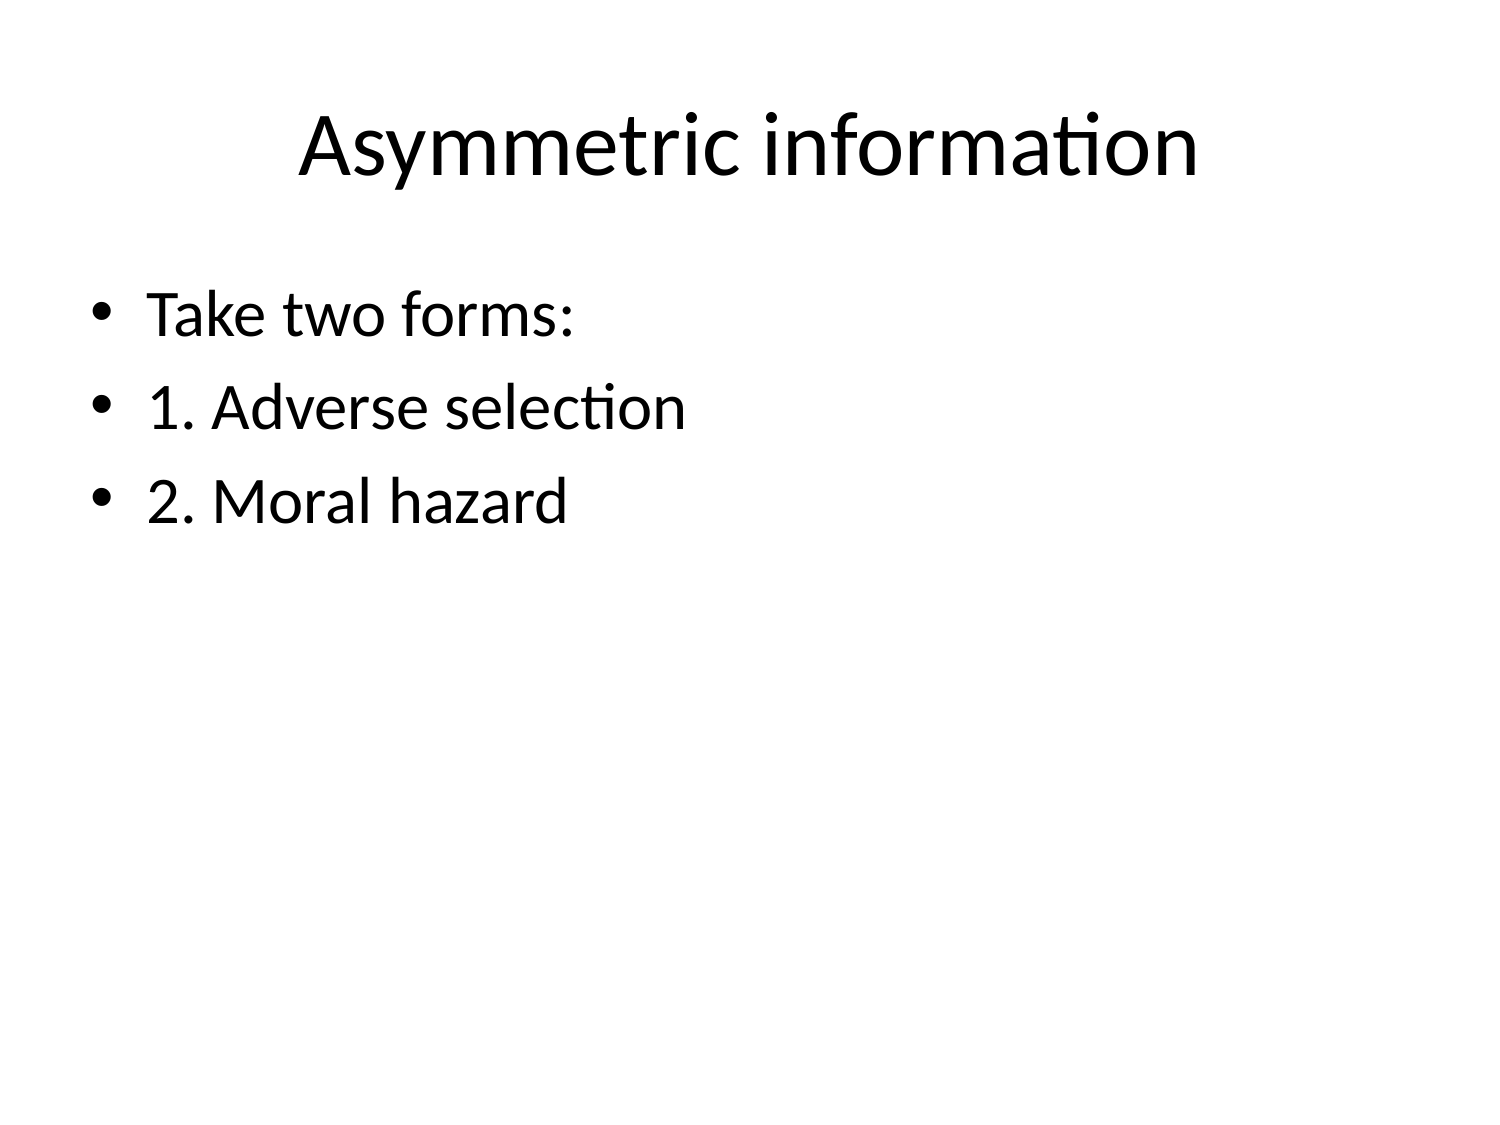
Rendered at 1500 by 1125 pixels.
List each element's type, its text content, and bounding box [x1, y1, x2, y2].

list Take two forms: 1. Adverse selection 2. Moral hazard [75, 262, 1425, 1005]
title Asymmetric information [75, 45, 1425, 233]
